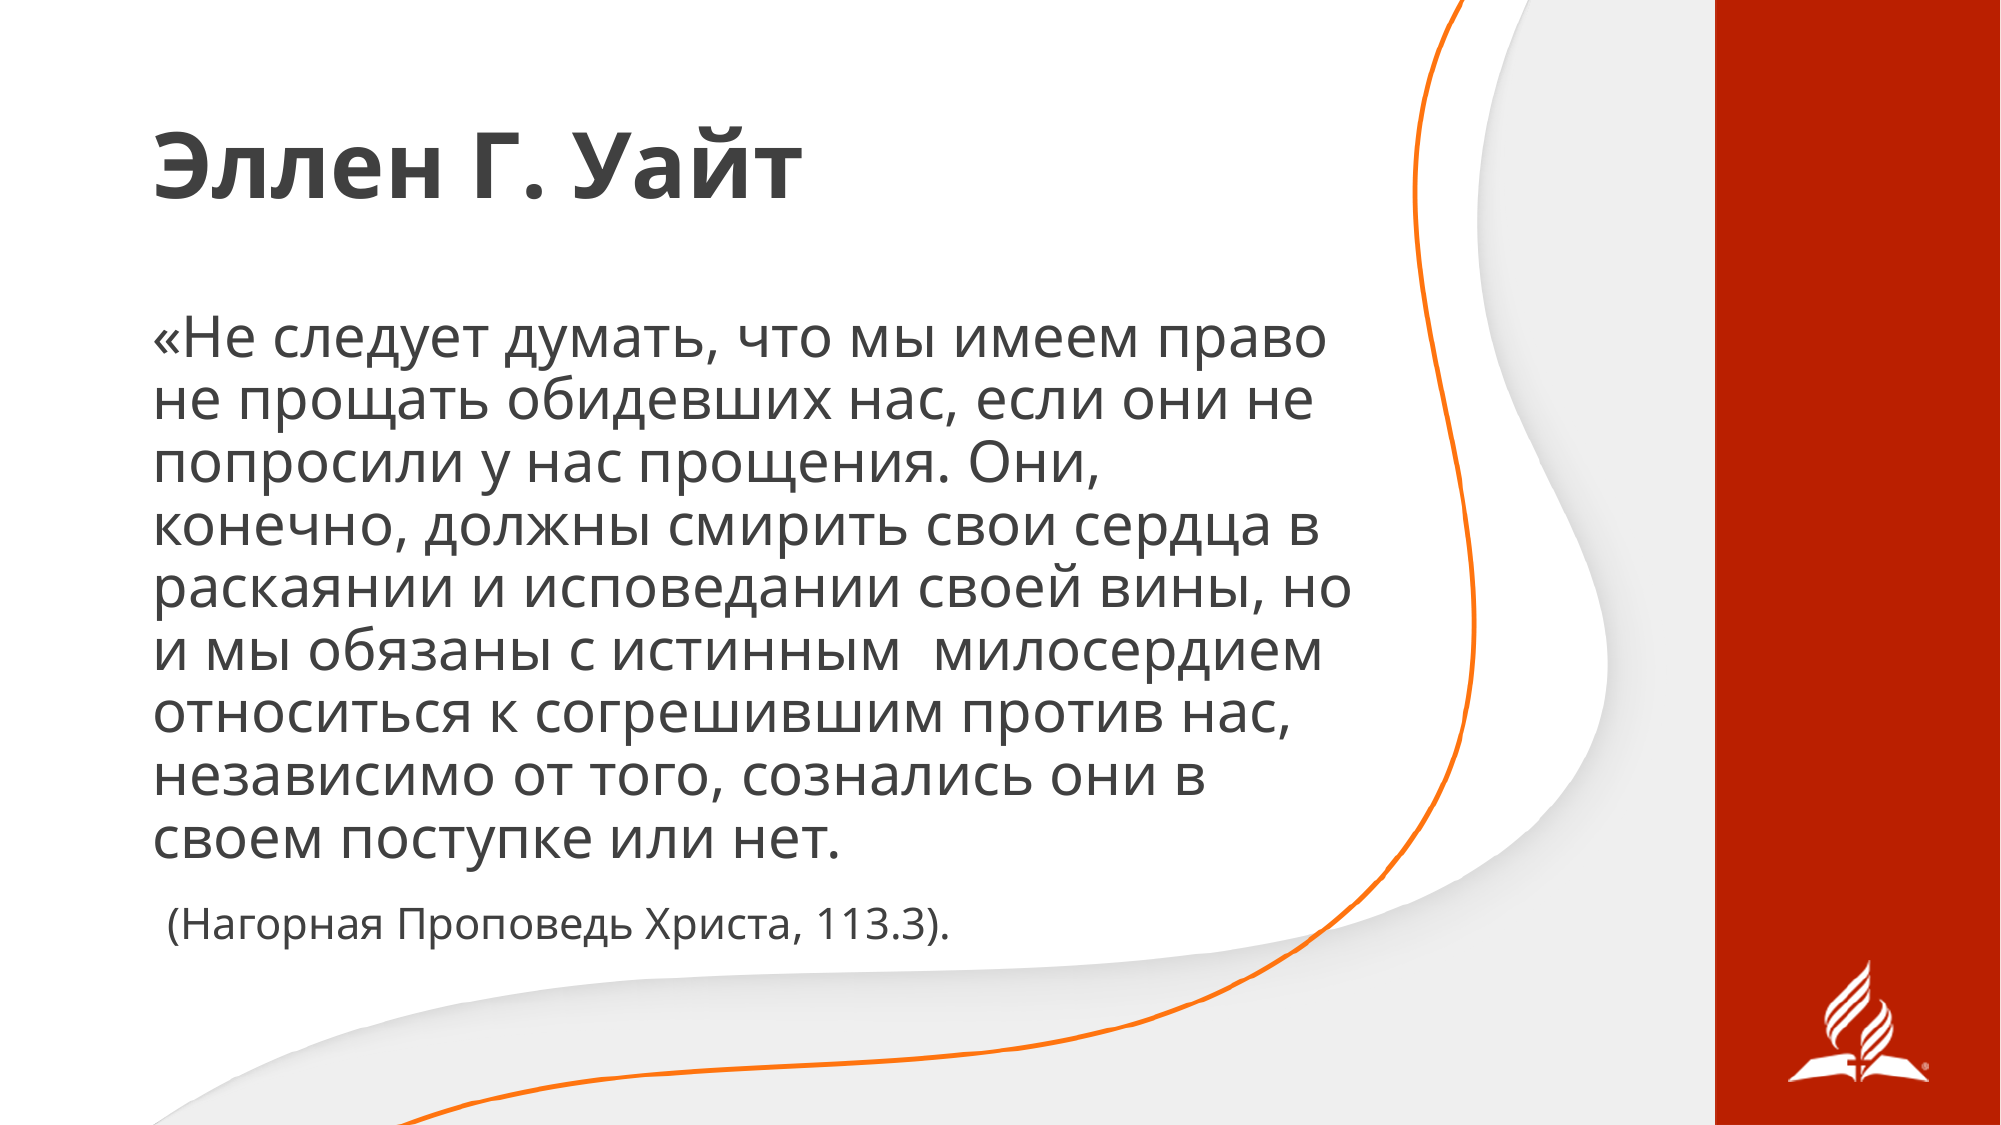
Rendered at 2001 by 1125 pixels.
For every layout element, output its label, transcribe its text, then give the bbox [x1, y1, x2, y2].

picture [0, 0, 2001, 1125]
title Эллен Г. Уайт [137, 59, 1383, 278]
list «Не следует думать, что мы имеем право не прощать обидевших нас, если они не попросили у нас прощения. Они, конечно, должны смирить свои сердца в раскаянии и исповедании своей вины, но и мы обязаны с истинным милосердием относиться к согрешившим против нас, независимо от того, сознались они в своем поступке или нет. (Нагорная Проповедь Христа, 113.3). [137, 299, 1383, 1014]
